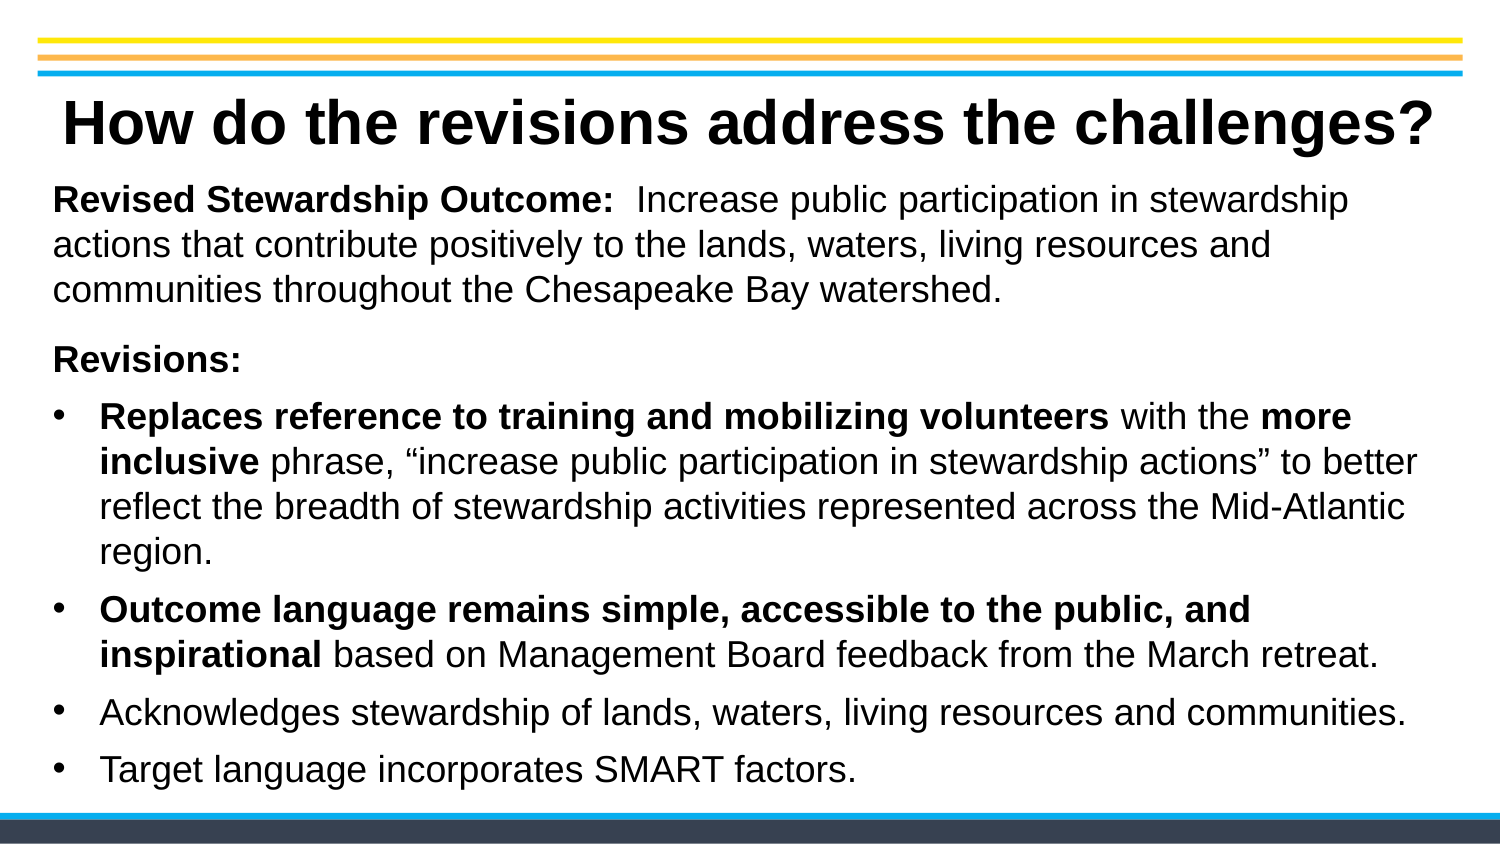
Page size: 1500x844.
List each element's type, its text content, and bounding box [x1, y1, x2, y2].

text_box Revised Stewardship Outcome: Increase public participation in stewardship actions that contribute positively to the lands, waters, living resources and communities throughout the Chesapeake Bay watershed. Revisions: Replaces reference to training and mobilizing volunteers with the more inclusive phrase, “increase public participation in stewardship actions” to better reflect the breadth of stewardship activities represented across the Mid-Atlantic region. Outcome language remains simple, accessible to the public, and inspirational based on Management Board feedback from the March retreat. Acknowledges stewardship of lands, waters, living resources and communities. Target language incorporates SMART factors. [37, 167, 1463, 798]
text_box How do the revisions address the challenges? [37, 81, 1463, 157]
